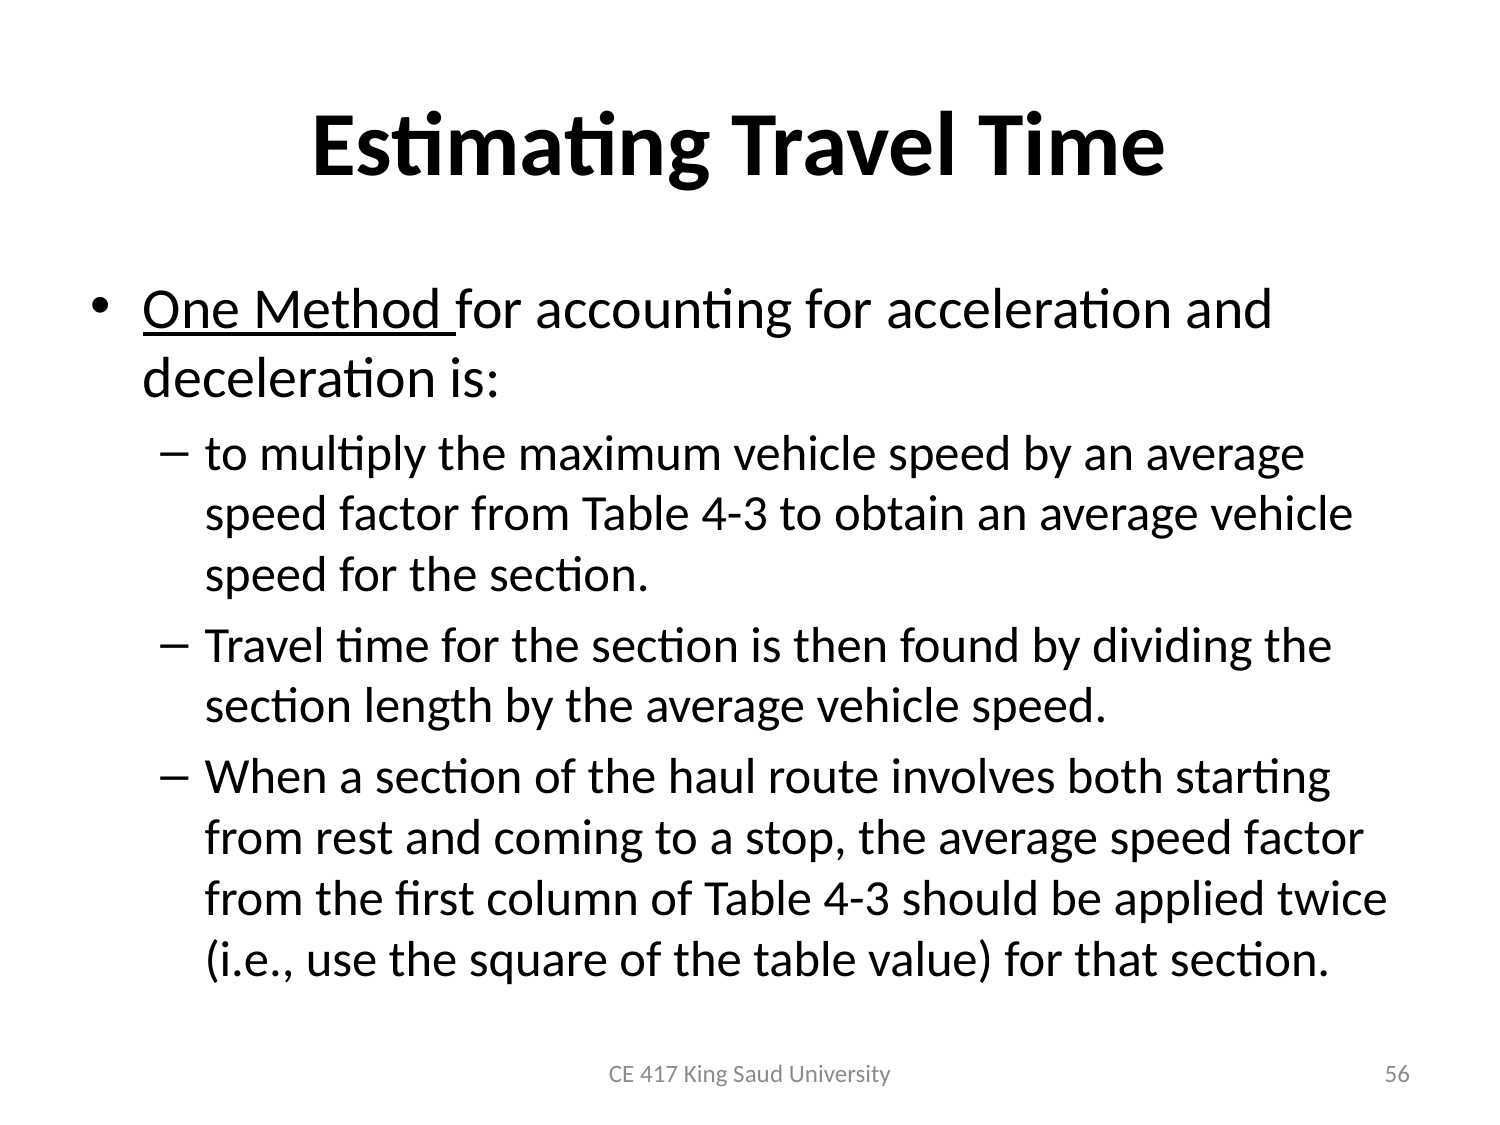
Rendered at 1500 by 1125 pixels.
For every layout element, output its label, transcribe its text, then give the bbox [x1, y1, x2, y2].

footer CE 417 King Saud University [512, 1042, 988, 1103]
list One Method for accounting for acceleration and deceleration is: to multiply the maximum vehicle speed by an average speed factor from Table 4-3 to obtain an average vehicle speed for the section. Travel time for the section is then found by dividing the section length by the average vehicle speed. When a section of the haul route involves both starting from rest and coming to a stop, the average speed factor from the first column of Table 4-3 should be applied twice (i.e., use the square of the table value) for that section. [75, 262, 1425, 1005]
title Estimating Travel Time [75, 45, 1425, 233]
slide_number 56 [1074, 1042, 1425, 1103]
